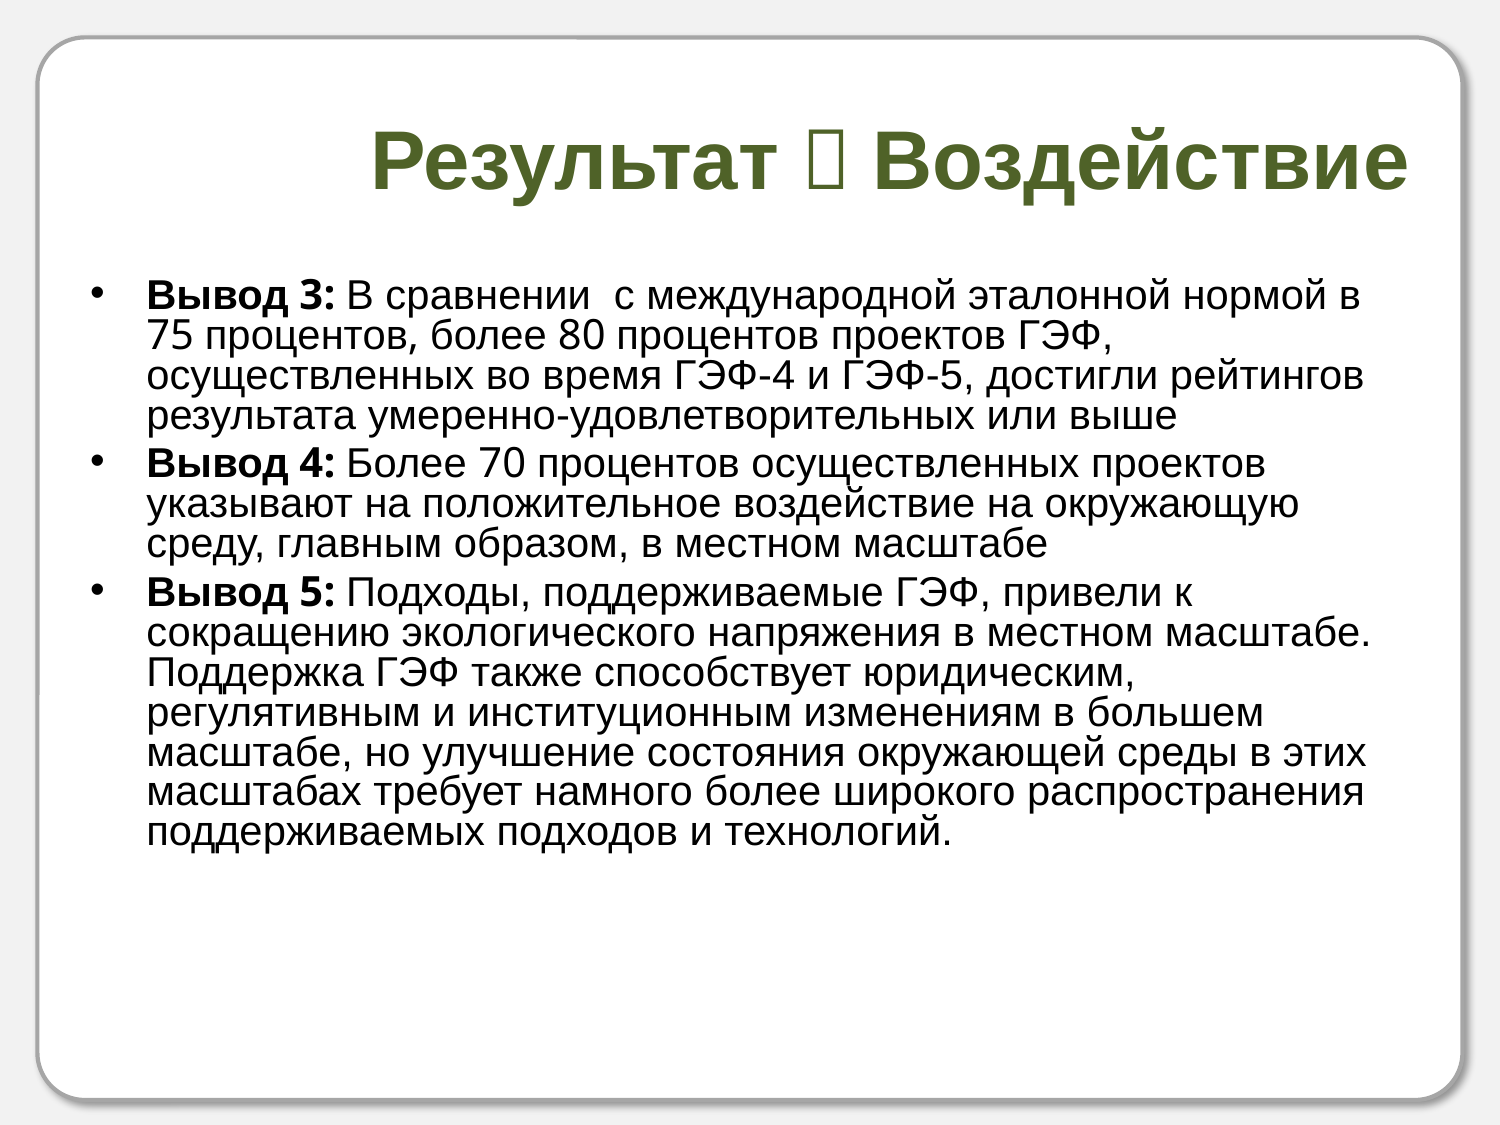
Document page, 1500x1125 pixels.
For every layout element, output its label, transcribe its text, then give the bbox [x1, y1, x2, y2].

title Результат  Воздействие [75, 62, 1425, 250]
list Вывод 3: В сравнении с международной эталонной нормой в 75 процентов, более 80 процентов проектов ГЭФ, осуществленных во время ГЭФ-4 и ГЭФ-5, достигли рейтингов результата умеренно-удовлетворительных или выше Вывод 4: Более 70 процентов осуществленных проектов указывают на положительное воздействие на окружающую среду, главным образом, в местном масштабе Вывод 5: Подходы, поддерживаемые ГЭФ, привели к сокращению экологического напряжения в местном масштабе. Поддержка ГЭФ также способствует юридическим, регулятивным и институционным изменениям в большем масштабе, но улучшение состояния окружающей среды в этих масштабах требует намного более широкого распространения поддерживаемых подходов и технологий. [74, 269, 1426, 1013]
